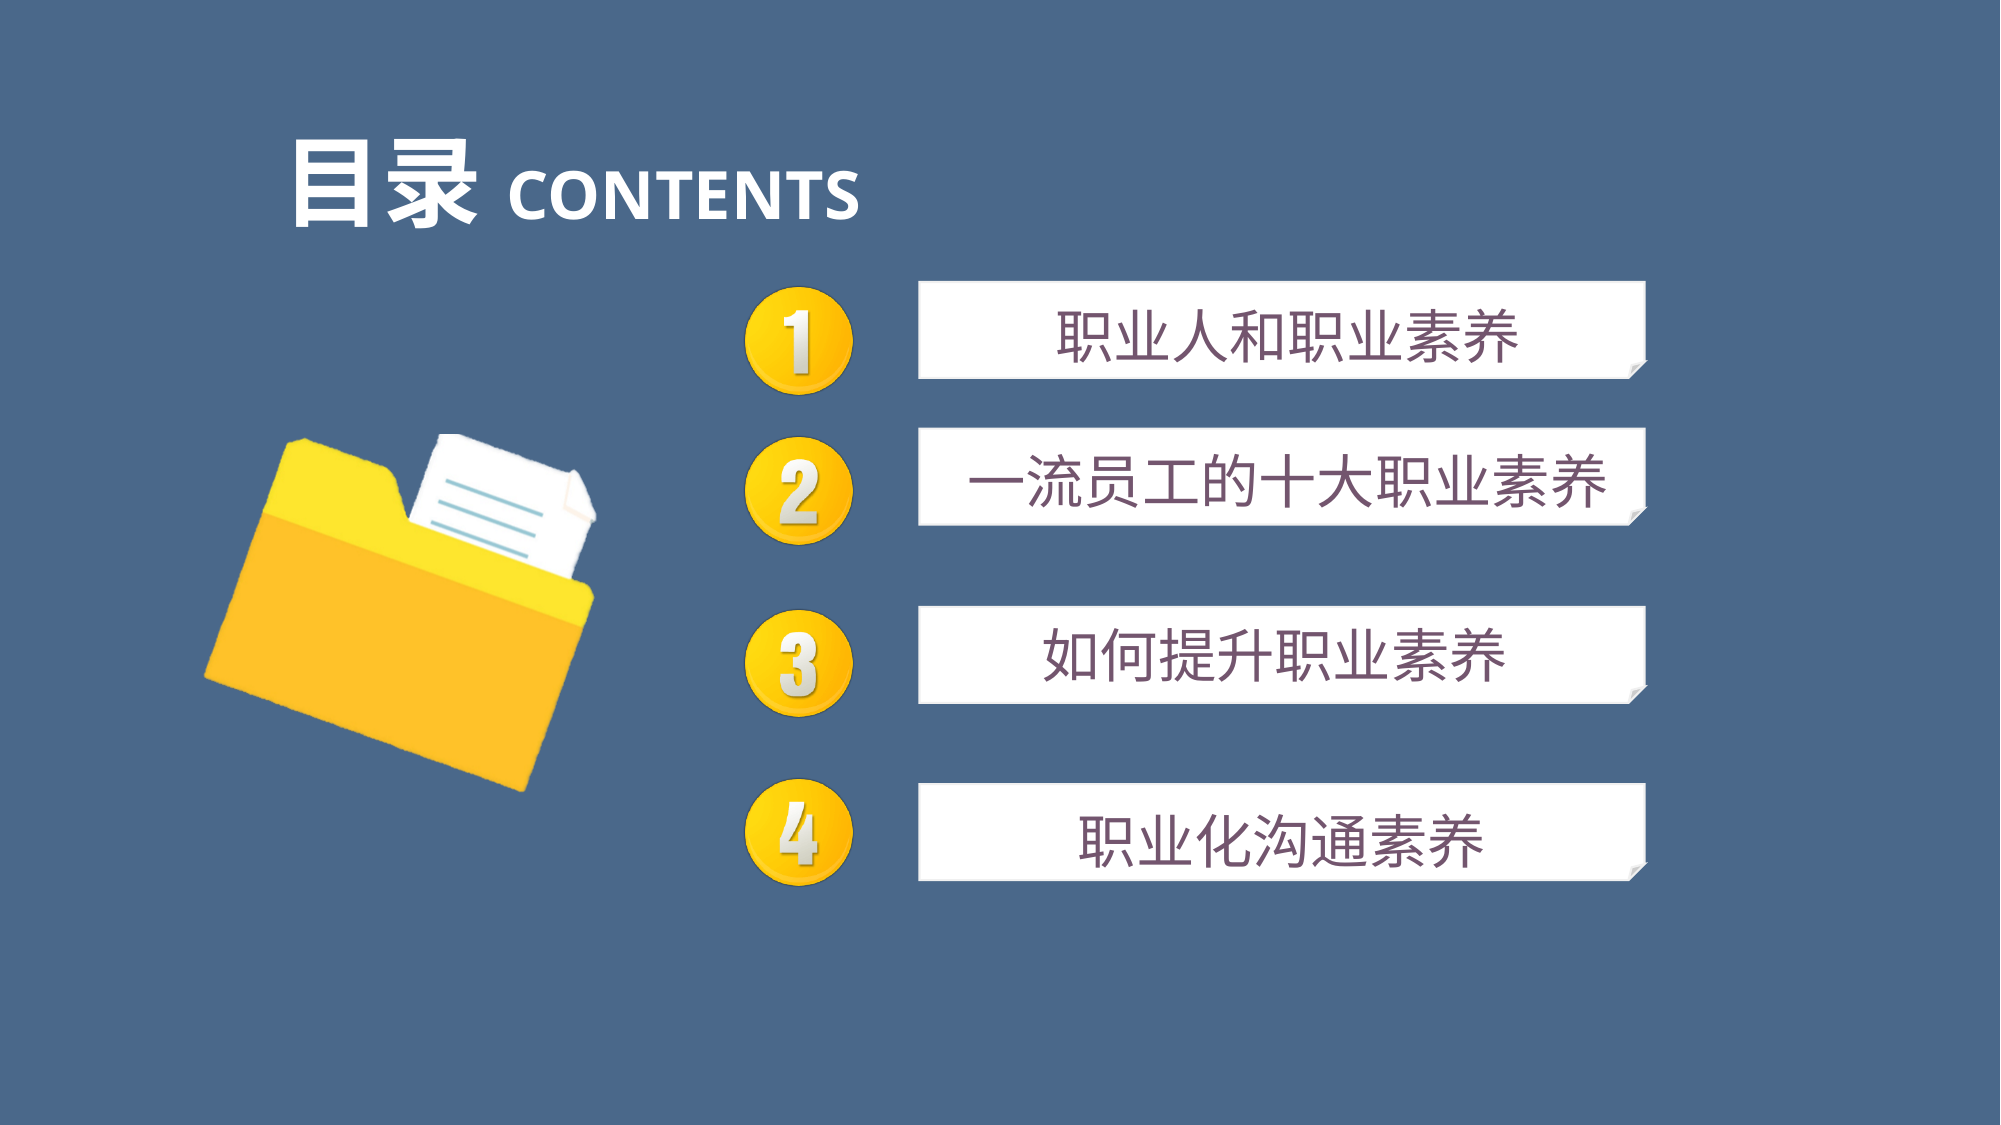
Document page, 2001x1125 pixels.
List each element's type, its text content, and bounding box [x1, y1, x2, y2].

text_box 职业化沟通素养 [1063, 798, 1501, 883]
text_box 目录CONTENTS [1, 112, 1143, 307]
text_box 一流员工的十大职业素养 [952, 438, 1624, 523]
text_box 如何提升职业素养 [1026, 612, 1523, 697]
text_box [918, 605, 1648, 704]
picture [739, 281, 858, 400]
picture [739, 431, 858, 550]
picture [739, 773, 858, 891]
text_box [918, 427, 1648, 526]
picture [176, 434, 636, 798]
picture [739, 604, 858, 722]
text_box [918, 280, 1648, 379]
text_box [918, 783, 1648, 882]
text_box 职业人和职业素养 [1040, 292, 1536, 378]
